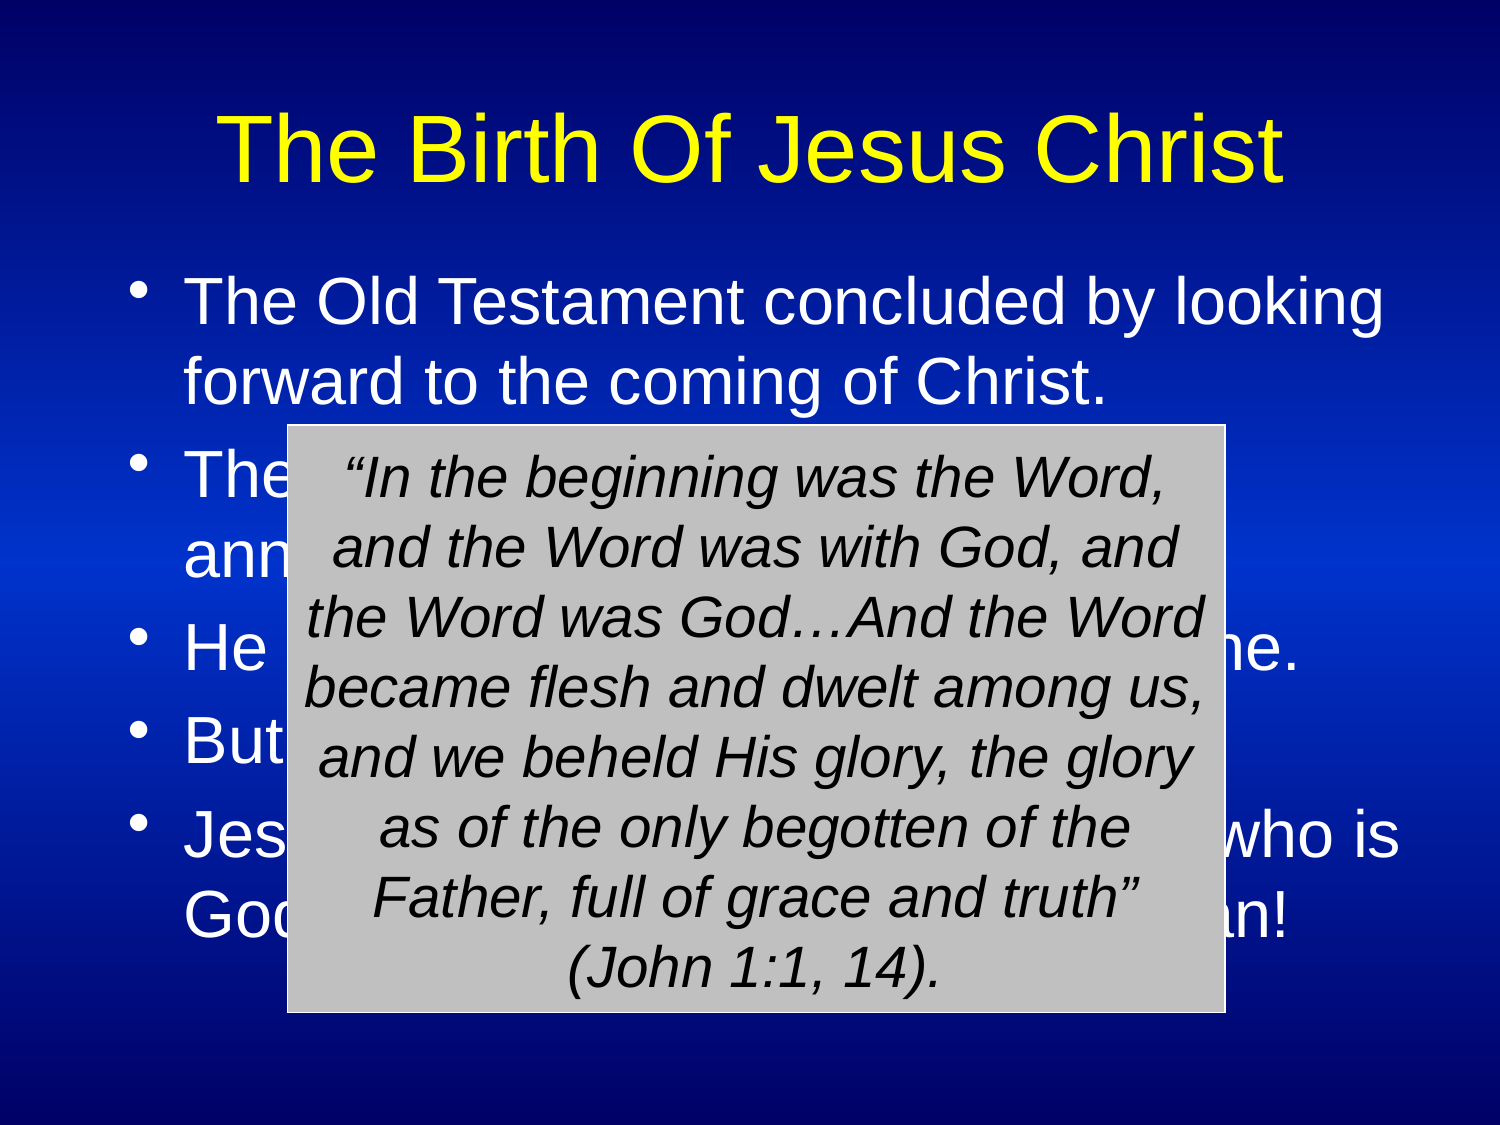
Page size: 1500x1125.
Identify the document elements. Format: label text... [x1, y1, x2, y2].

list The Old Testament concluded by looking forward to the coming of Christ. The New Testament begins by announcing the birth of Christ. He comes from the correct family line. But, he is also the Son of God. Jesus existed from eternity as one who is God before he came to earth as man! [112, 249, 1438, 1100]
text_box “In the beginning was the Word, and the Word was with God, and the Word was God…And the Word became flesh and dwelt among us, and we beheld His glory, the glory as of the only begotten of the Father, full of grace and truth” (John 1:1, 14). [287, 424, 1225, 1013]
title The Birth Of Jesus Christ [37, 50, 1463, 238]
